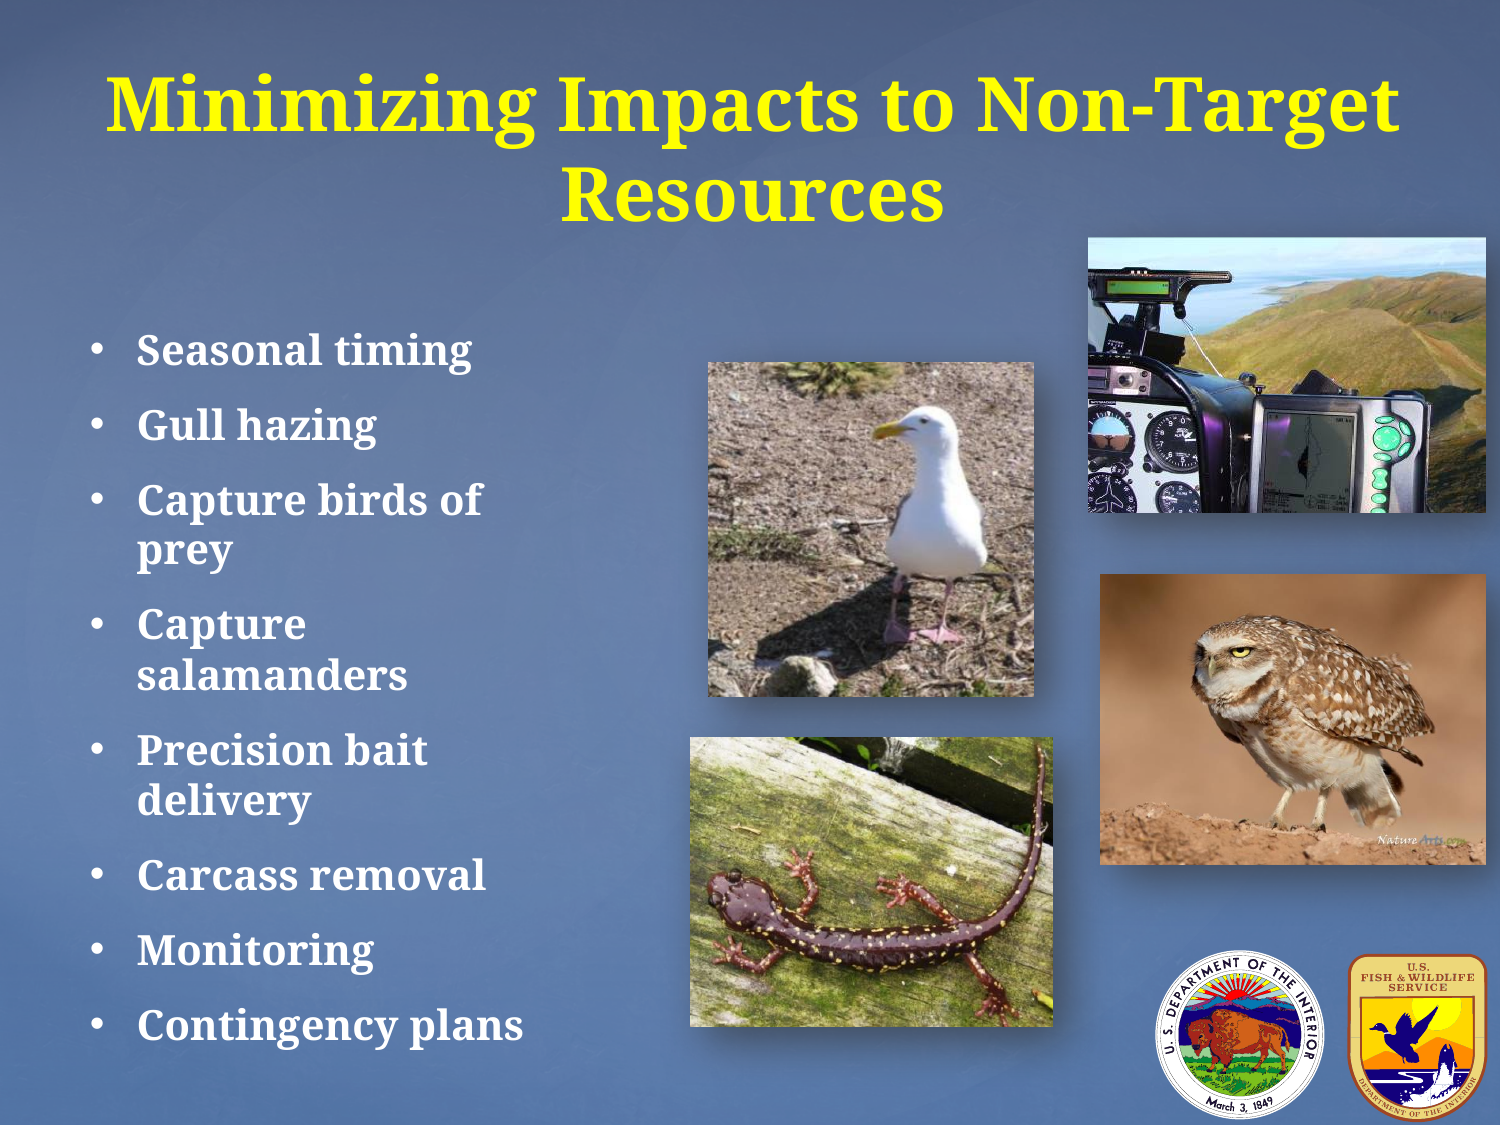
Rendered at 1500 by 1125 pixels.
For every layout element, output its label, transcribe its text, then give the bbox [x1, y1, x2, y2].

text_box Minimizing Impacts to Non-Target Resources [72, 49, 1435, 245]
picture [707, 361, 1035, 697]
text_box Seasonal timing Gull hazing Capture birds of prey Capture salamanders Precision bait delivery Carcass removal Monitoring Contingency plans [74, 315, 600, 1056]
picture [689, 736, 1053, 1027]
picture [1099, 574, 1487, 865]
picture [1088, 236, 1487, 514]
